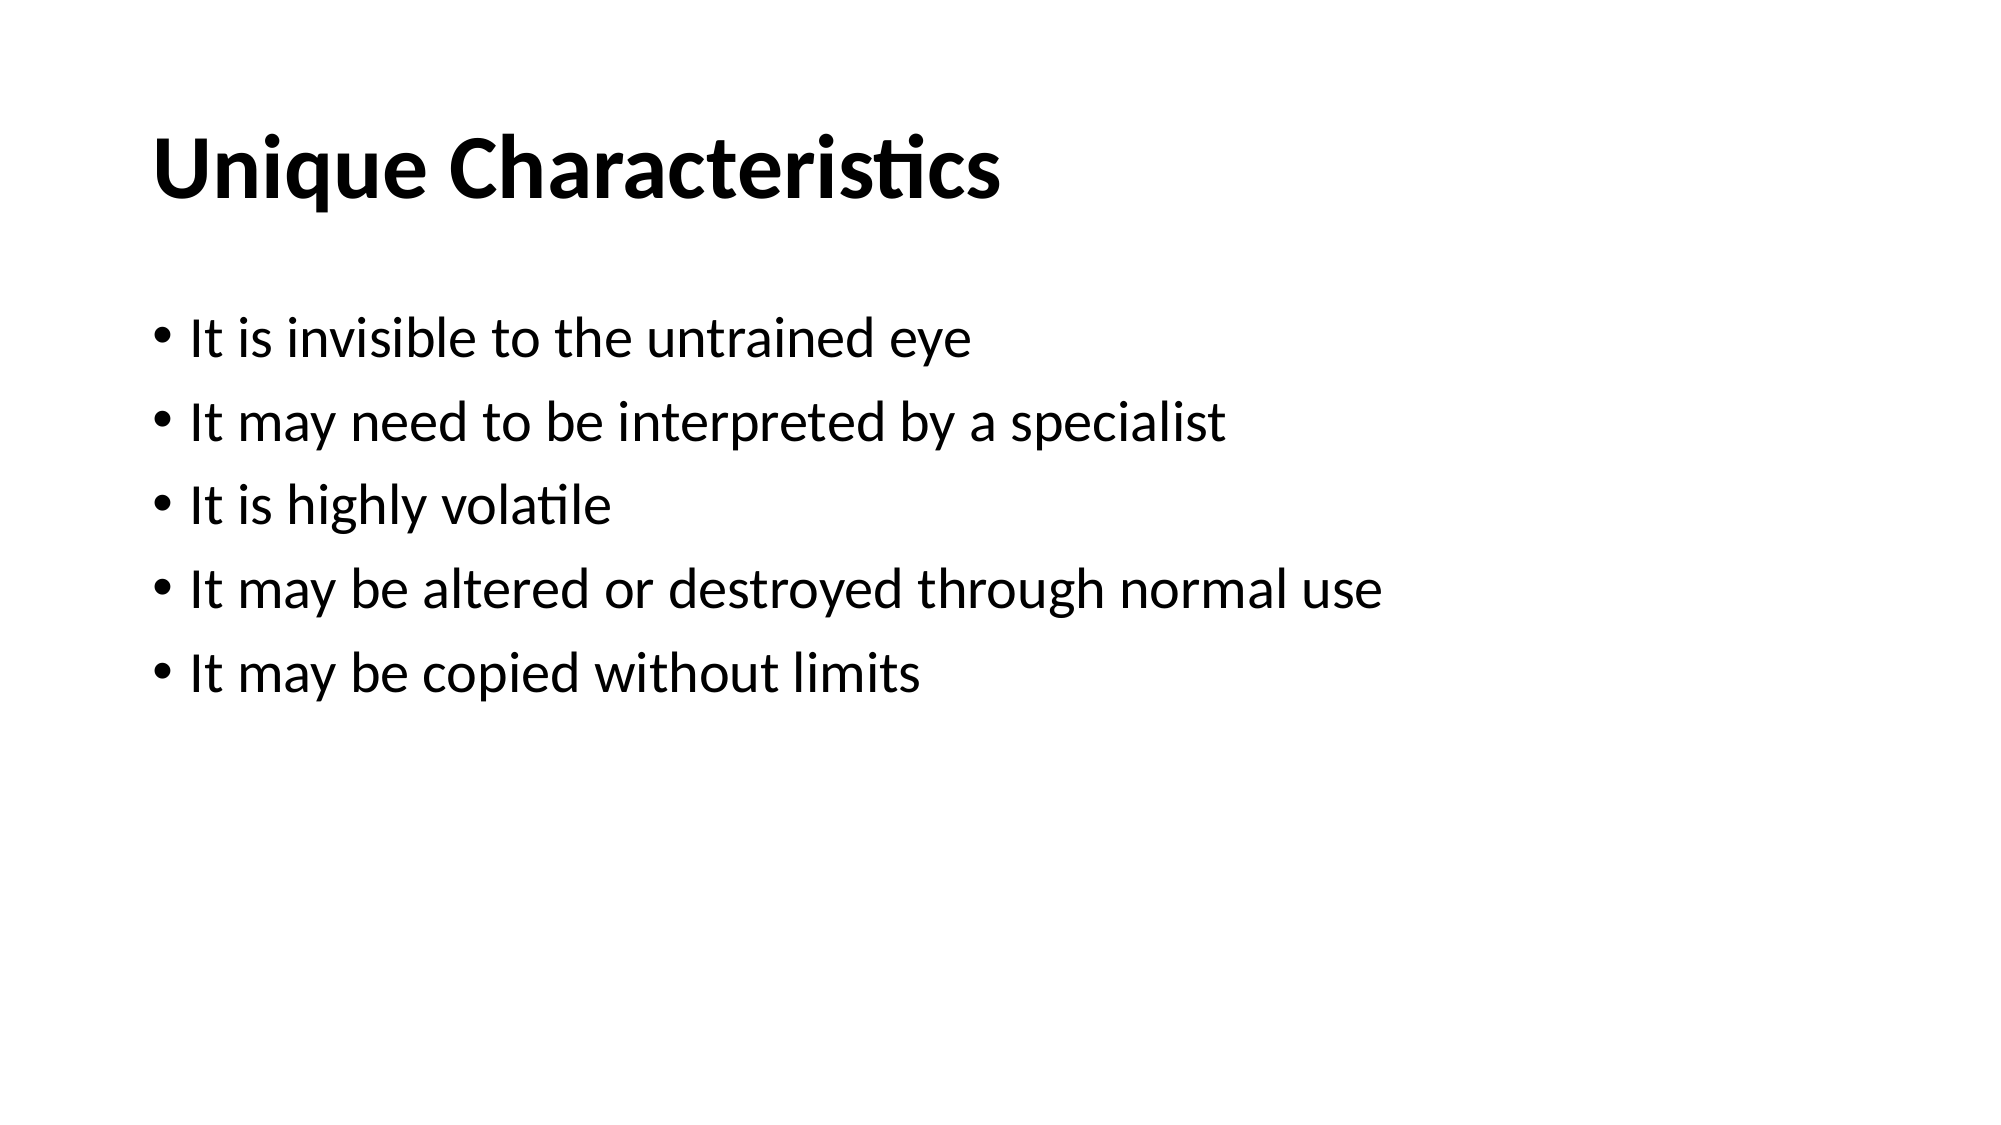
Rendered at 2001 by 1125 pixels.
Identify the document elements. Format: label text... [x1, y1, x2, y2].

list It is invisible to the untrained eye It may need to be interpreted by a specialist It is highly volatile It may be altered or destroyed through normal use It may be copied without limits [137, 299, 1863, 1014]
title Unique Characteristics [137, 59, 1863, 278]
